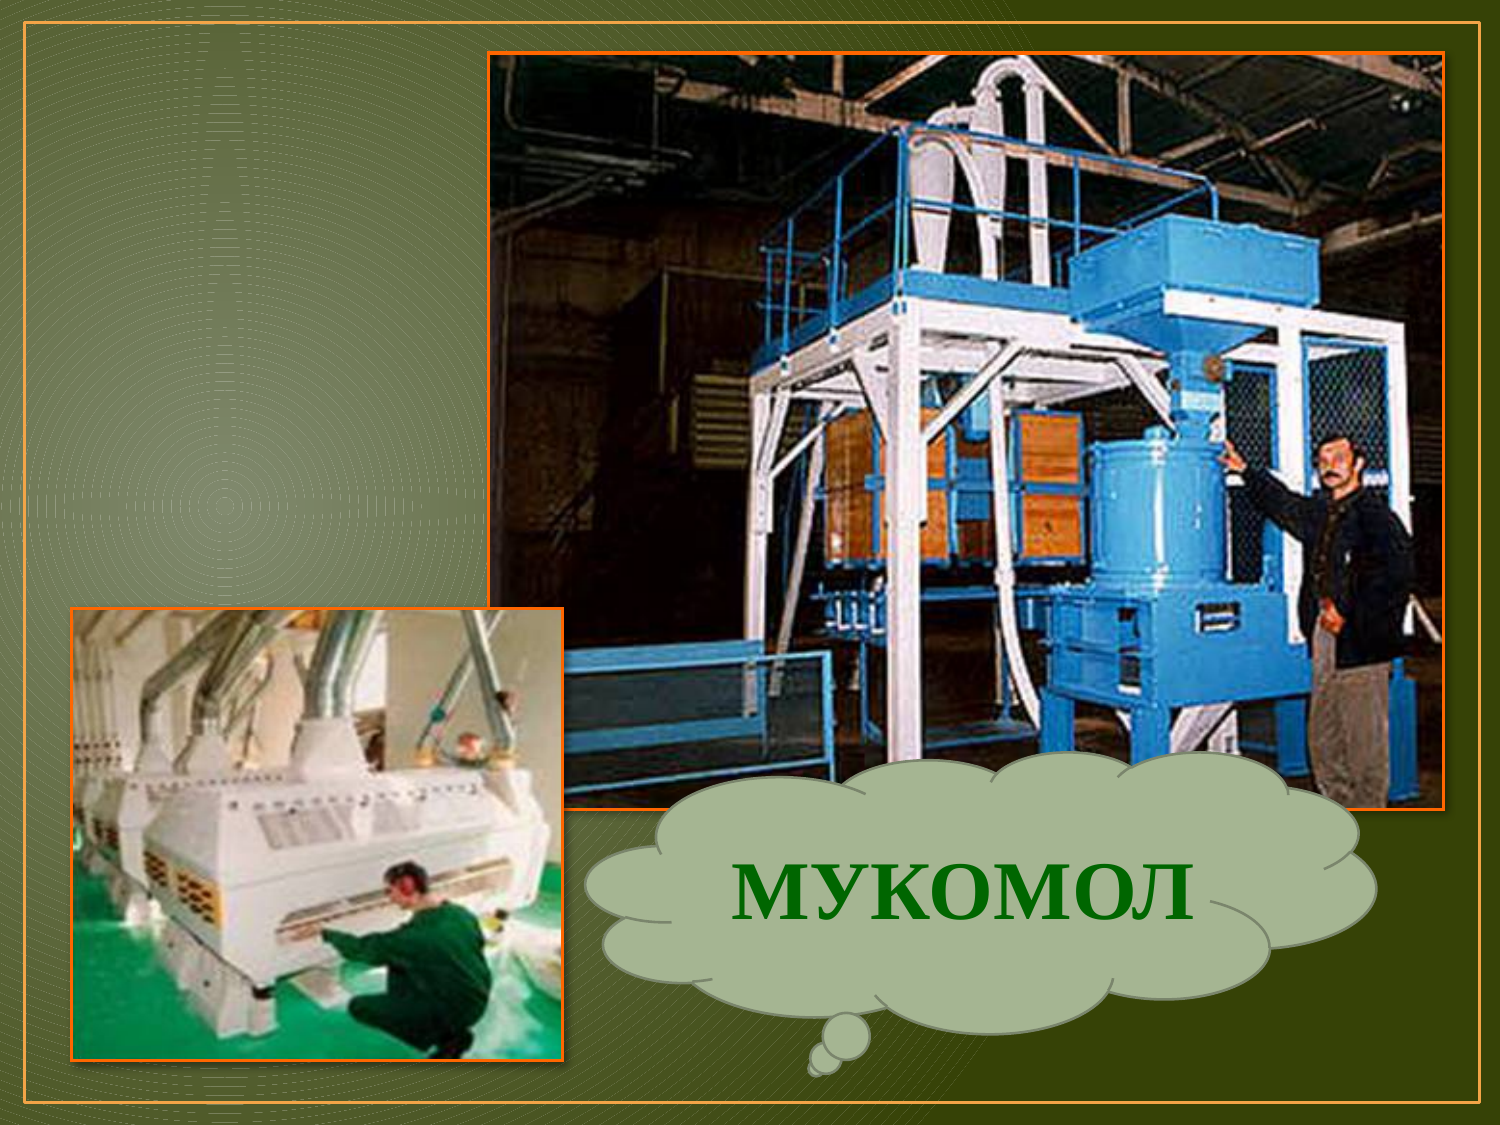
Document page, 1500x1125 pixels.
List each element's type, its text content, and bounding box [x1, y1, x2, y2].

picture [72, 54, 1443, 1060]
text_box МУКОМОЛ [583, 818, 1378, 1078]
